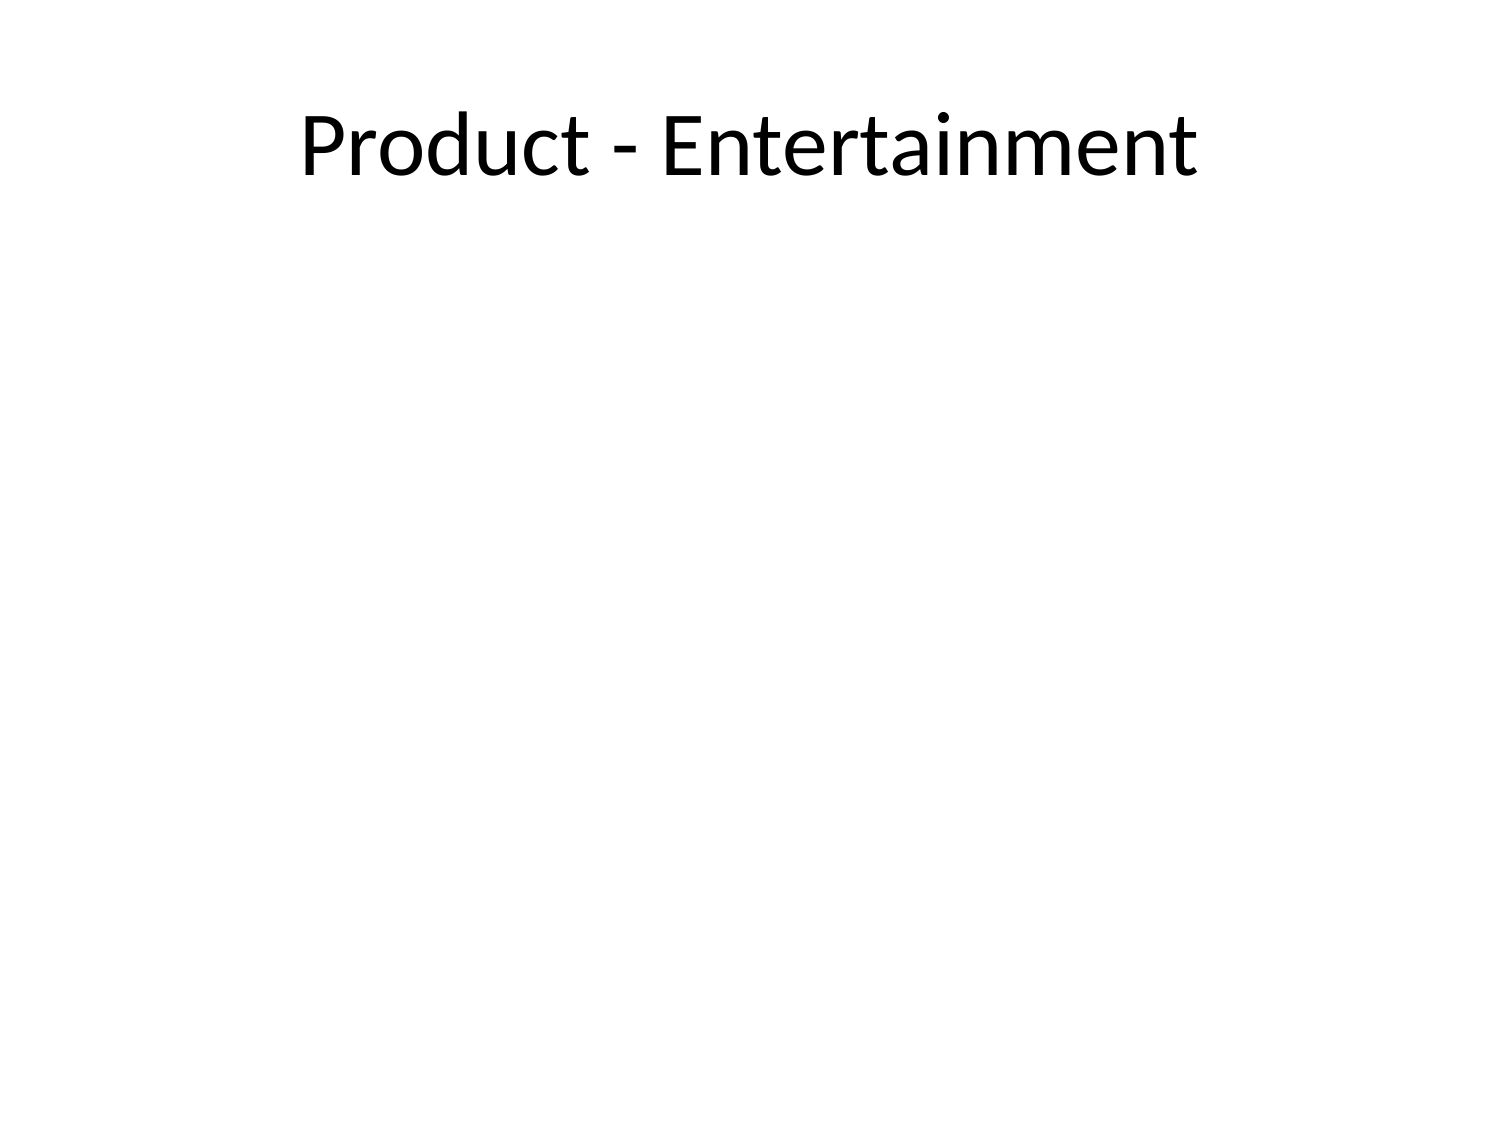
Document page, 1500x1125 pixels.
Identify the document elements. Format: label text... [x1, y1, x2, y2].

title Product - Entertainment [75, 45, 1425, 233]
